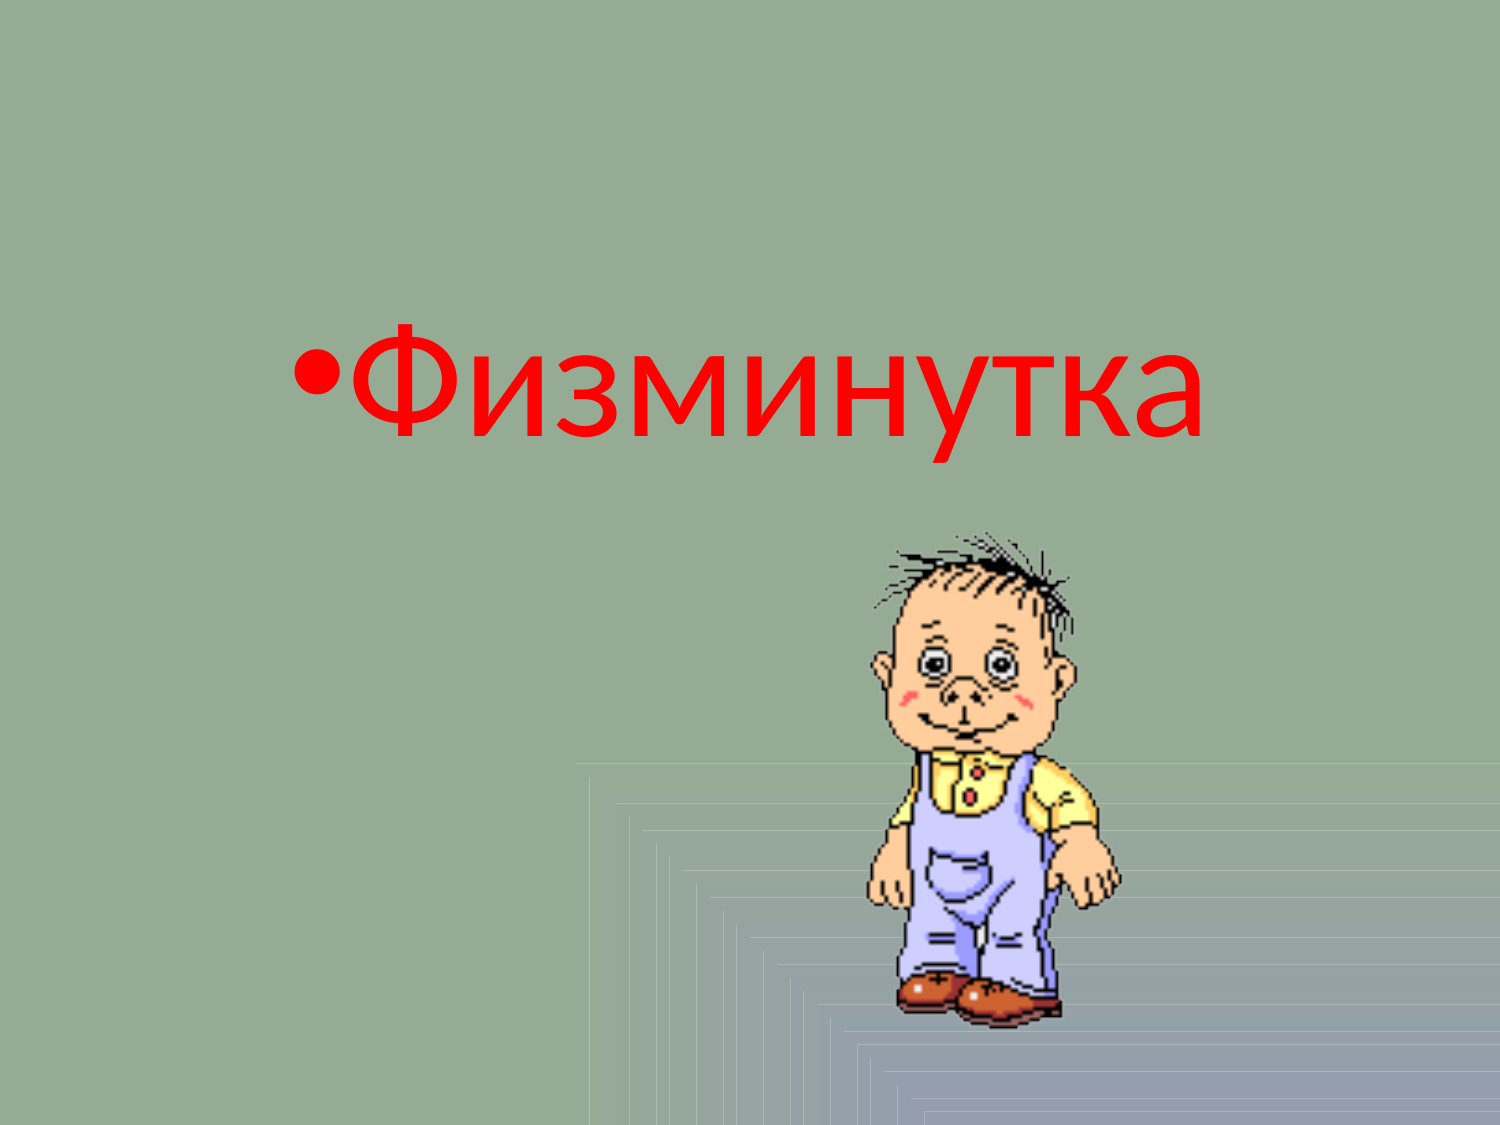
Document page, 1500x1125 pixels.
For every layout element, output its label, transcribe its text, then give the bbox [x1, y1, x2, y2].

list Физминутка [75, 262, 1425, 1005]
picture [725, 503, 1266, 1043]
